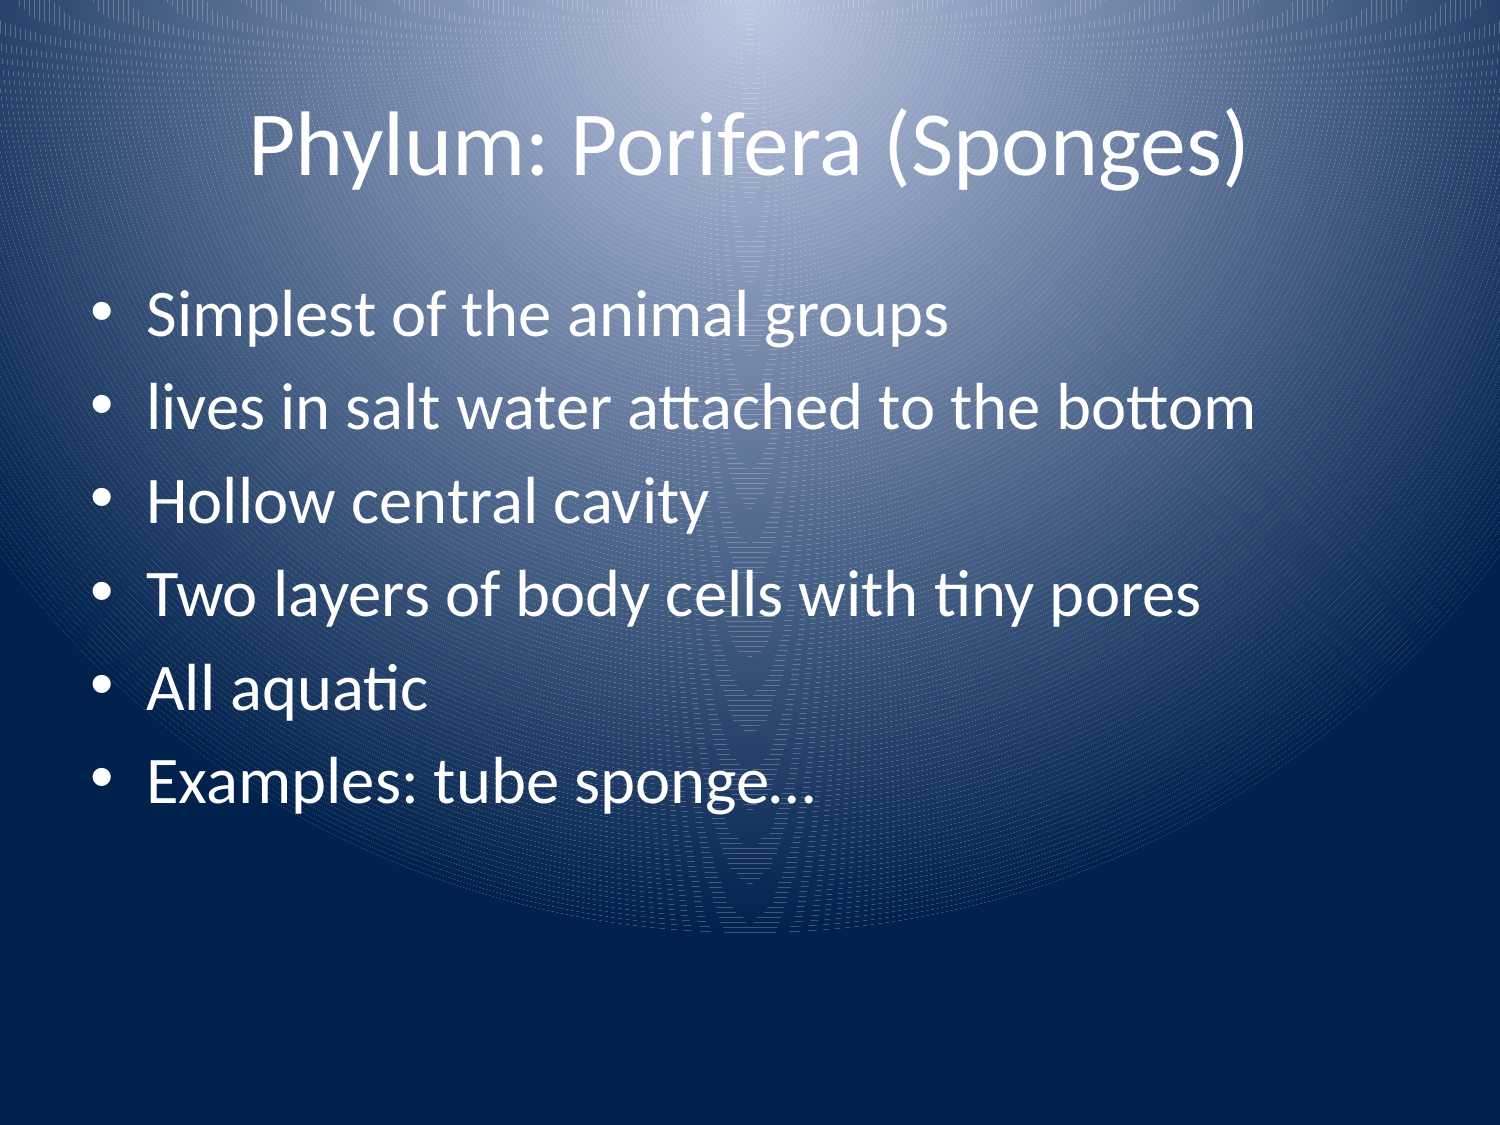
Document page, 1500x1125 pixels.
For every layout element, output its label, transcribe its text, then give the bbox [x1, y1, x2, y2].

list Simplest of the animal groups lives in salt water attached to the bottom Hollow central cavity Two layers of body cells with tiny pores All aquatic Examples: tube sponge… [75, 262, 1425, 1005]
title Phylum: Porifera (Sponges) [75, 45, 1425, 233]
